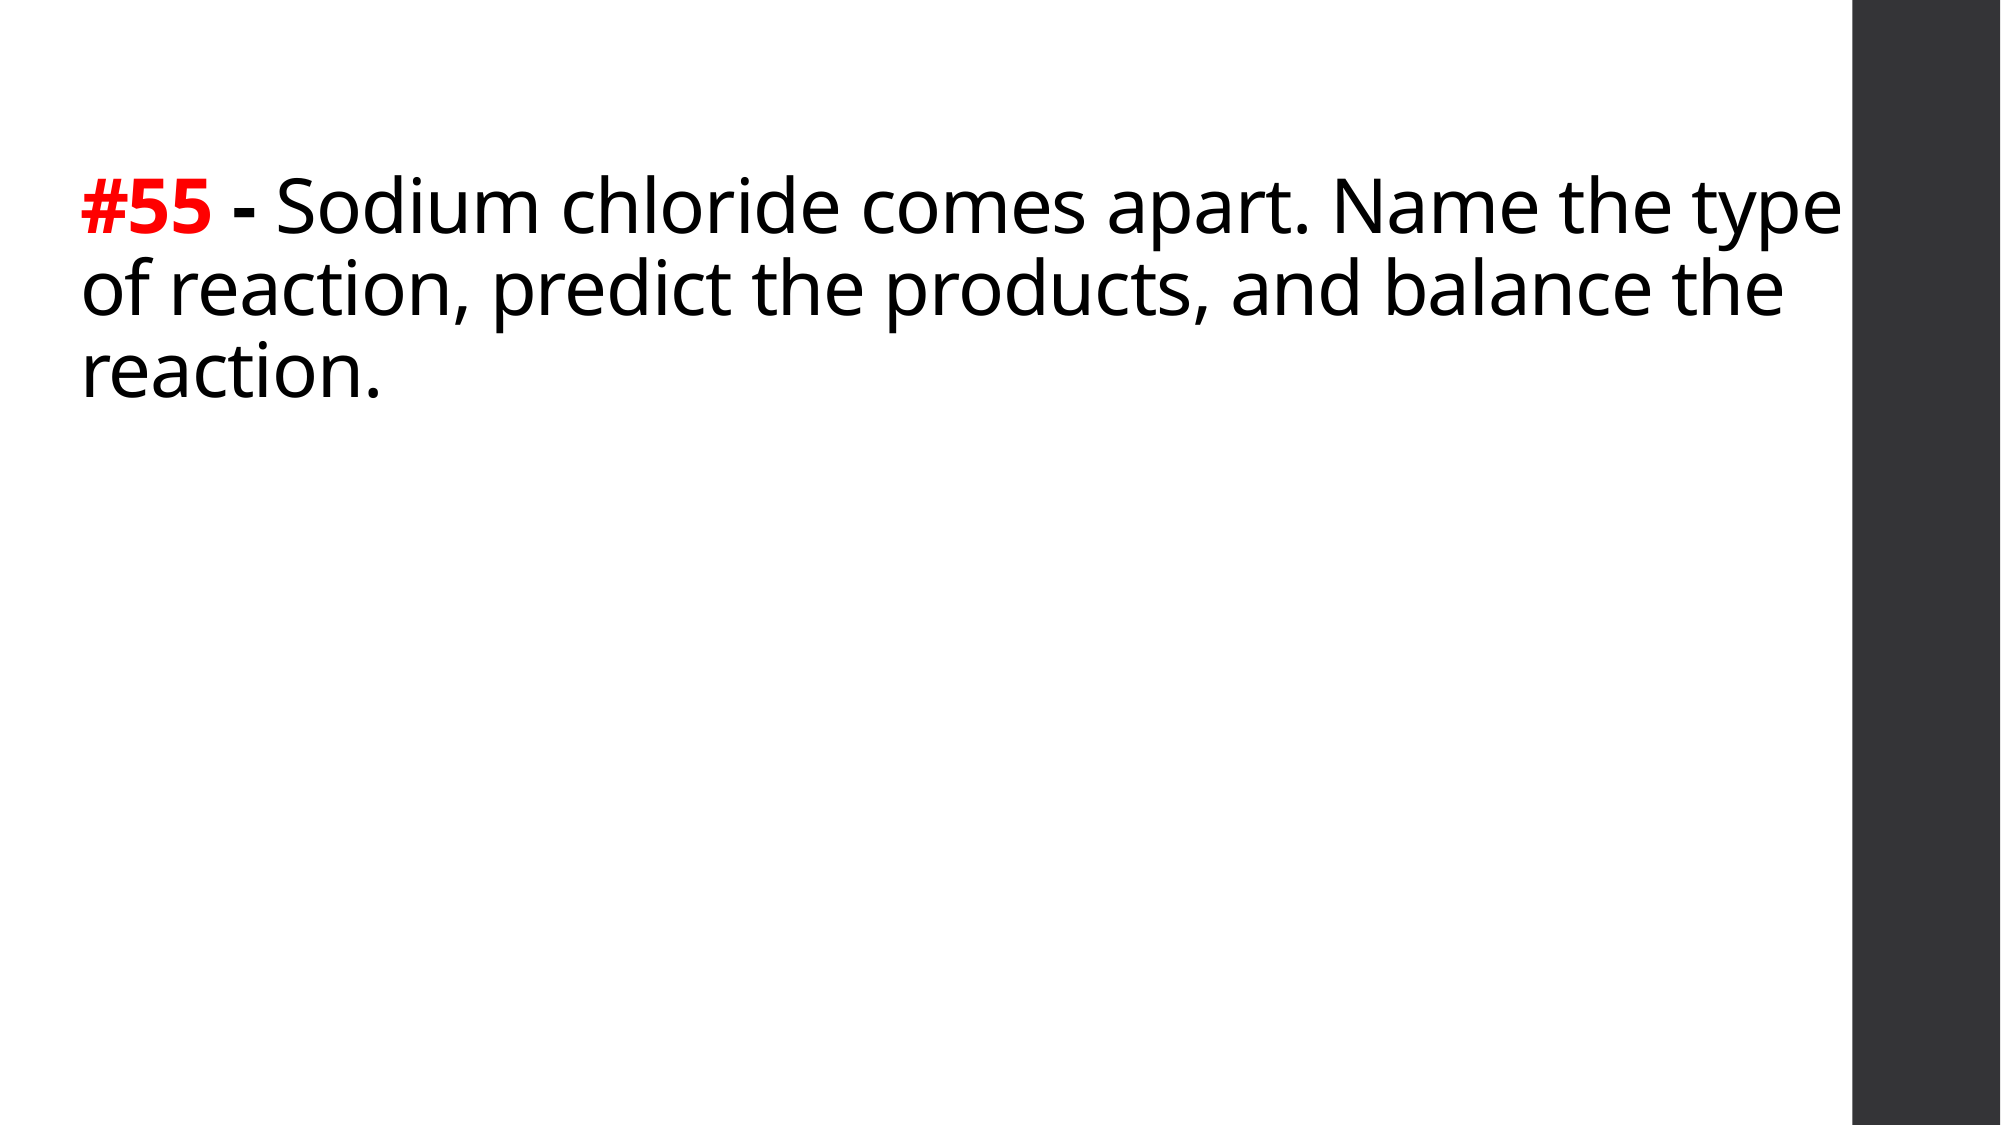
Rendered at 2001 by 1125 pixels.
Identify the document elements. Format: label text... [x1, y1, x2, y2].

title #55 - Sodium chloride comes apart. Name the type of reaction, predict the products, and balance the reaction. [65, 160, 1866, 422]
